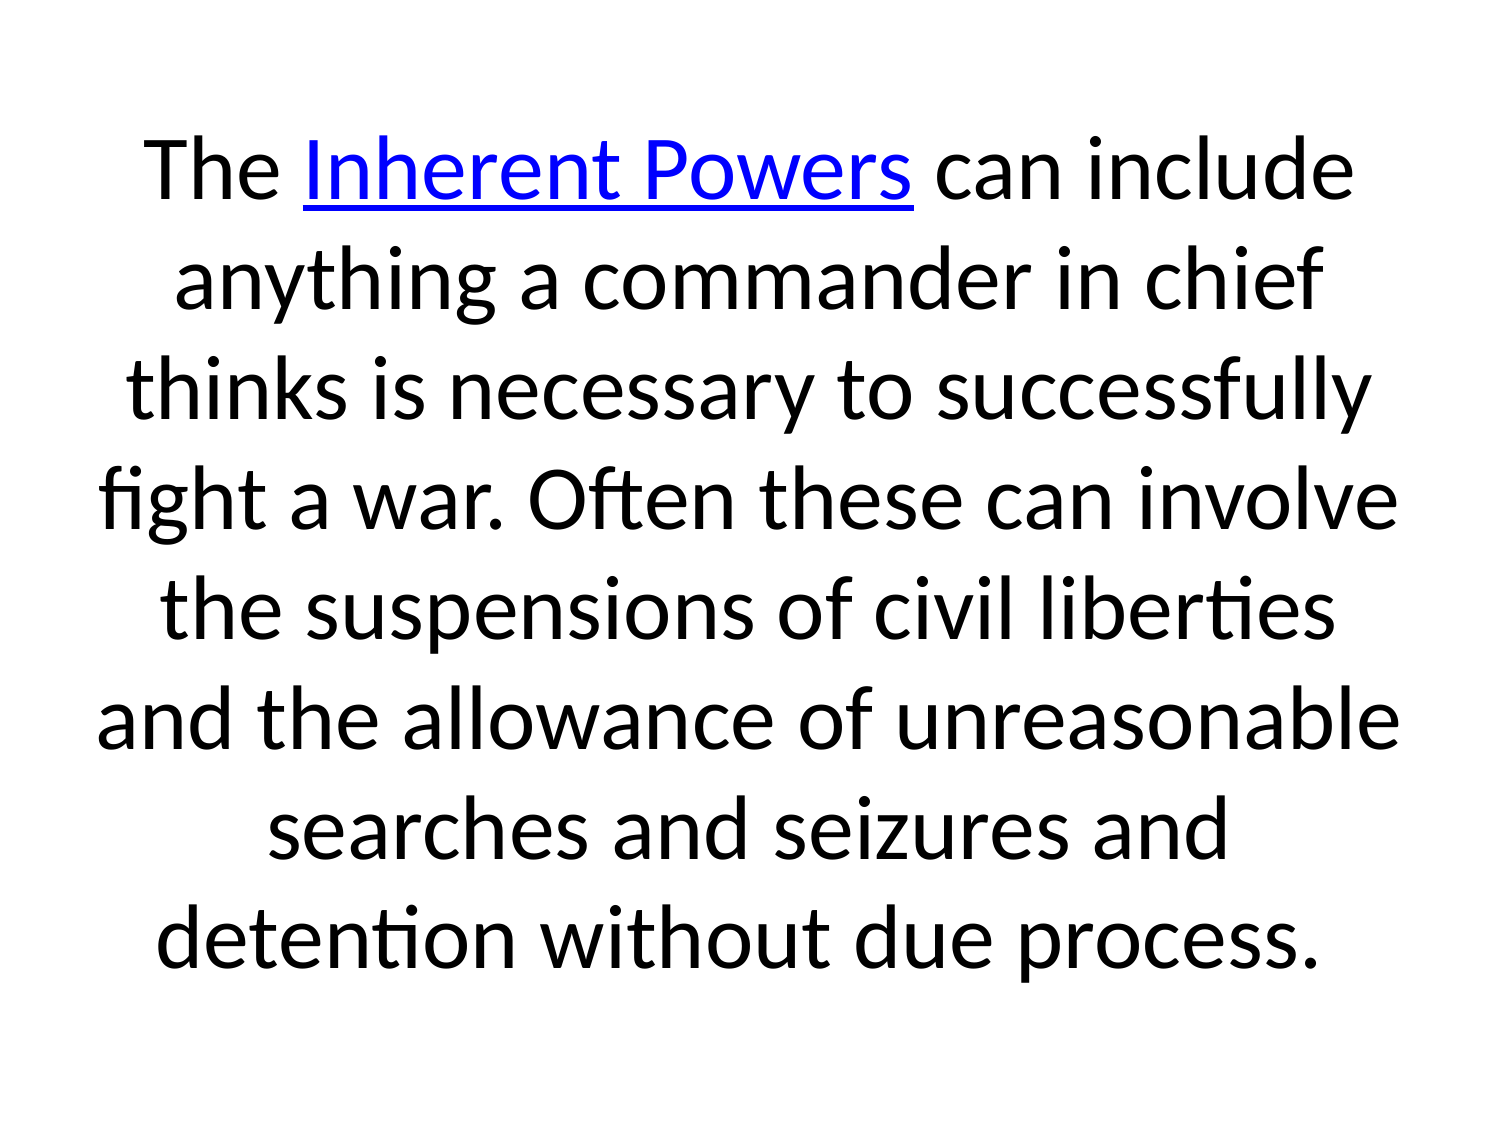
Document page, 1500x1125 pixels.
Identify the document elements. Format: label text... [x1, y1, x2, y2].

title The Inherent Powers can include anything a commander in chief thinks is necessary to successfully fight a war. Often these can involve the suspensions of civil liberties and the allowance of unreasonable searches and seizures and detention without due process. [74, 44, 1426, 1051]
